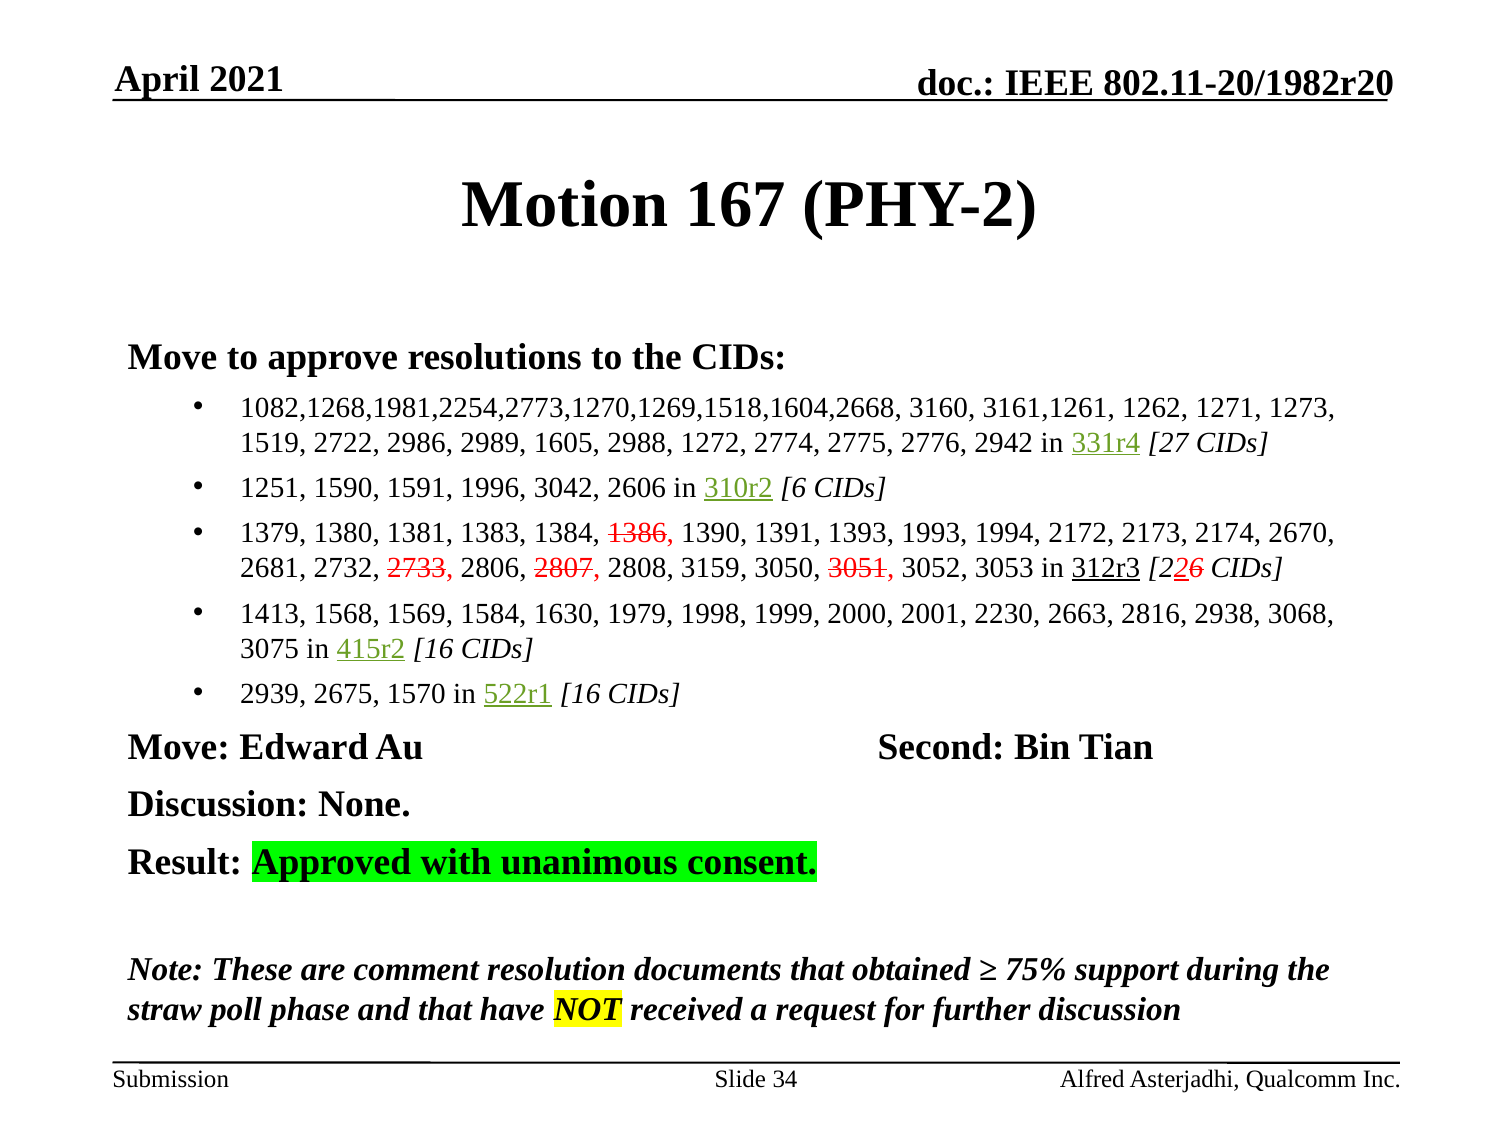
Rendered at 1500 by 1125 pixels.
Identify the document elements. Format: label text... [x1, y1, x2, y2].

footer Alfred Asterjadhi, Qualcomm Inc. [878, 1061, 1402, 1093]
title Motion 167 (PHY-2) [112, 112, 1388, 288]
slide_number Slide 34 [712, 1061, 800, 1123]
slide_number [114, 54, 423, 100]
list Move to approve resolutions to the CIDs: 1082,1268,1981,2254,2773,1270,1269,1518,1604,2668, 3160, 3161,1261, 1262, 1271, 1273, 1519, 2722, 2986, 2989, 1605, 2988, 1272, 2774, 2775, 2776, 2942 in 331r4 [27 CIDs] 1251, 1590, 1591, 1996, 3042, 2606 in 310r2 [6 CIDs] 1379, 1380, 1381, 1383, 1384, 1386, 1390, 1391, 1393, 1993, 1994, 2172, 2173, 2174, 2670, 2681, 2732, 2733, 2806, 2807, 2808, 3159, 3050, 3051, 3052, 3053 in 312r3 [226 CIDs] 1413, 1568, 1569, 1584, 1630, 1979, 1998, 1999, 2000, 2001, 2230, 2663, 2816, 2938, 3068, 3075 in 415r2 [16 CIDs] 2939, 2675, 1570 in 522r1 [16 CIDs] Move: Edward Au Second: Bin Tian Discussion: None. Result: Approved with unanimous consent. Note: These are comment resolution documents that obtained ≥ 75% support during the straw poll phase and that have NOT received a request for further discussion [112, 324, 1388, 1000]
